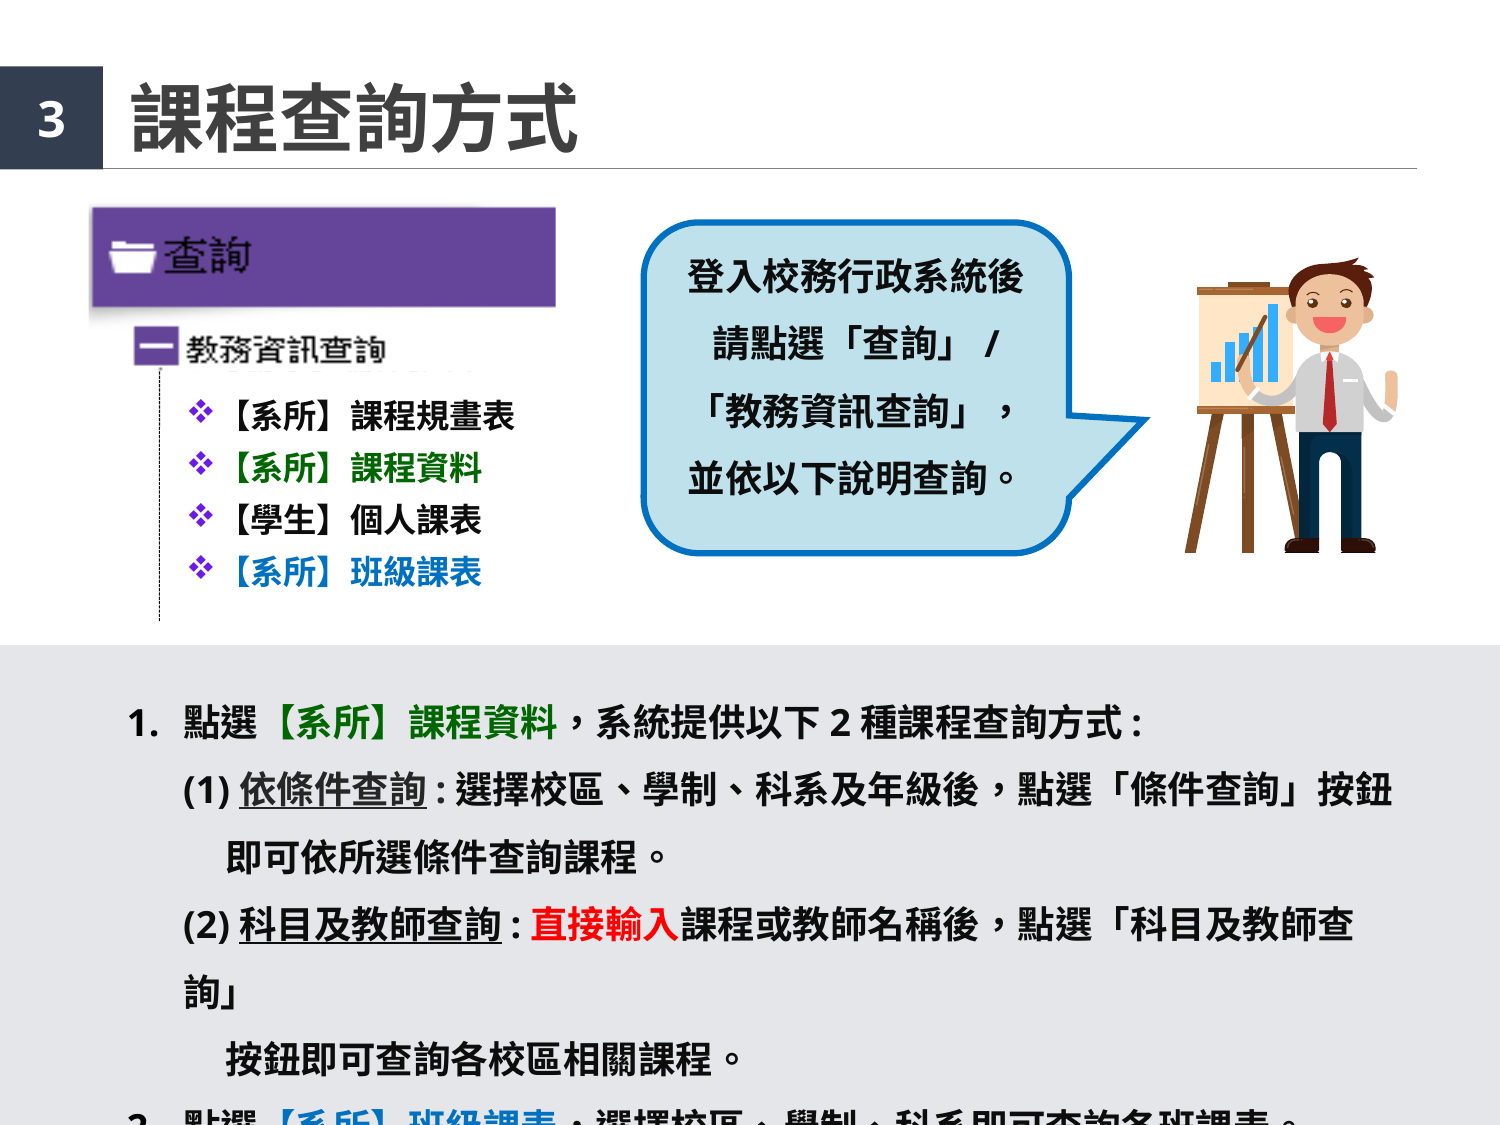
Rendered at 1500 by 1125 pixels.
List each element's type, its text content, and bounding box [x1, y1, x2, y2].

text_box 點選【系所】課程資料，系統提供以下2種課程查詢方式: (1)依條件查詢:選擇校區、學制、科系及年級後，點選「條件查詢」按鈕 即可依所選條件查詢課程。 (2)科目及教師查詢:直接輸入課程或教師名稱後，點選「科目及教師查詢」 按鈕即可查詢各校區相關課程。 點選【系所】班級課表，選擇校區、學制、科系即可查詢各班課表。 [112, 668, 1412, 1125]
text_box [0, 644, 1500, 1125]
text_box 登入校務行政系統後請點選「查詢」/ 「教務資訊查詢」，並依以下說明查詢。 [642, 221, 1147, 555]
title 課程查詢方式 [100, 0, 1436, 169]
text_box 3 [0, 66, 103, 170]
picture [1184, 257, 1398, 554]
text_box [88, 196, 556, 622]
